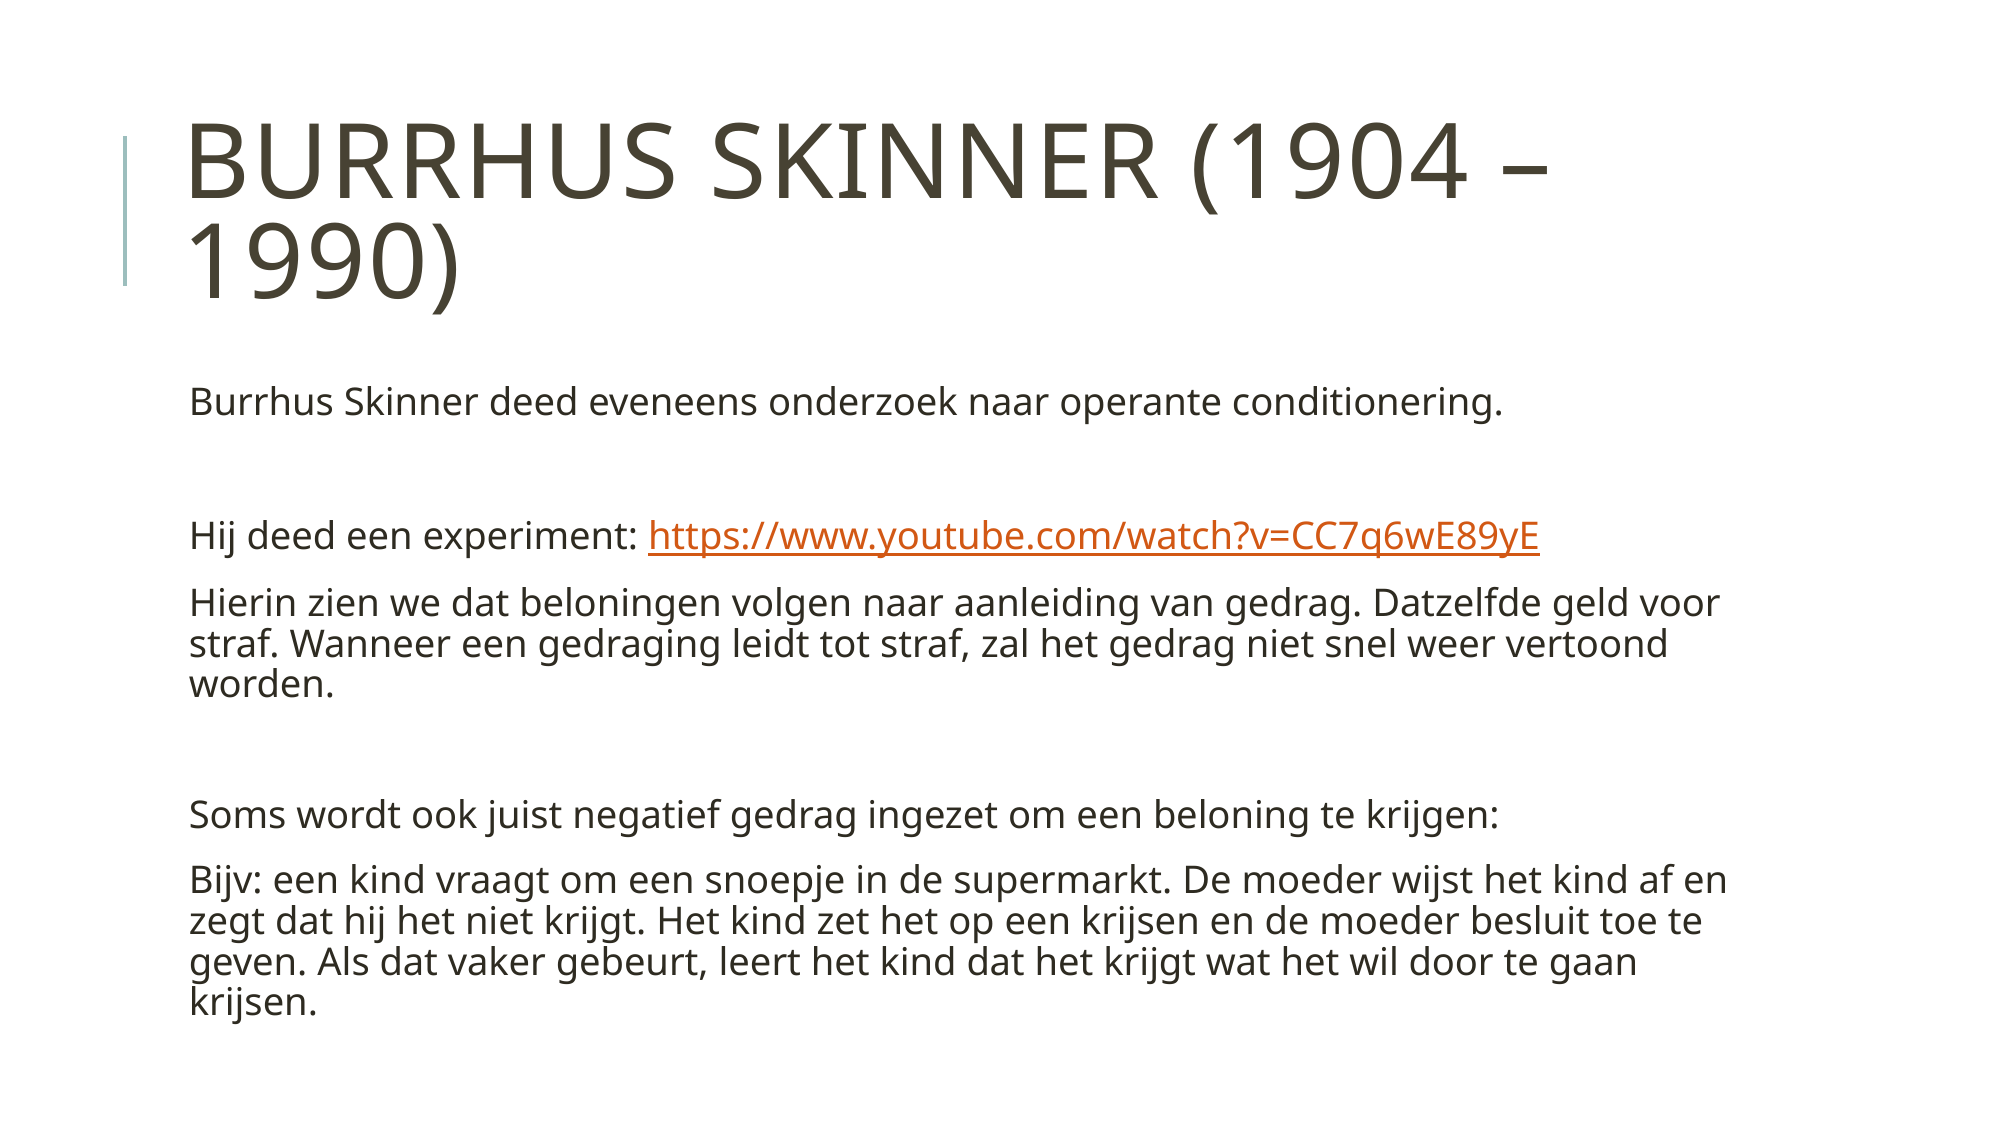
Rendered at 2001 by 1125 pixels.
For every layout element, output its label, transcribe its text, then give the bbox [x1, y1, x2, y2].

list Burrhus Skinner deed eveneens onderzoek naar operante conditionering. Hij deed een experiment: https://www.youtube.com/watch?v=CC7q6wE89yE Hierin zien we dat beloningen volgen naar aanleiding van gedrag. Datzelfde geld voor straf. Wanneer een gedraging leidt tot straf, zal het gedrag niet snel weer vertoond worden. Soms wordt ook juist negatief gedrag ingezet om een beloning te krijgen: Bijv: een kind vraagt om een snoepje in de supermarkt. De moeder wijst het kind af en zegt dat hij het niet krijgt. Het kind zet het op een krijsen en de moeder besluit toe te geven. Als dat vaker gebeurt, leert het kind dat het krijgt wat het wil door te gaan krijsen. [168, 375, 1763, 1035]
title Burrhus Skinner (1904 – 1990) [168, 96, 1763, 342]
